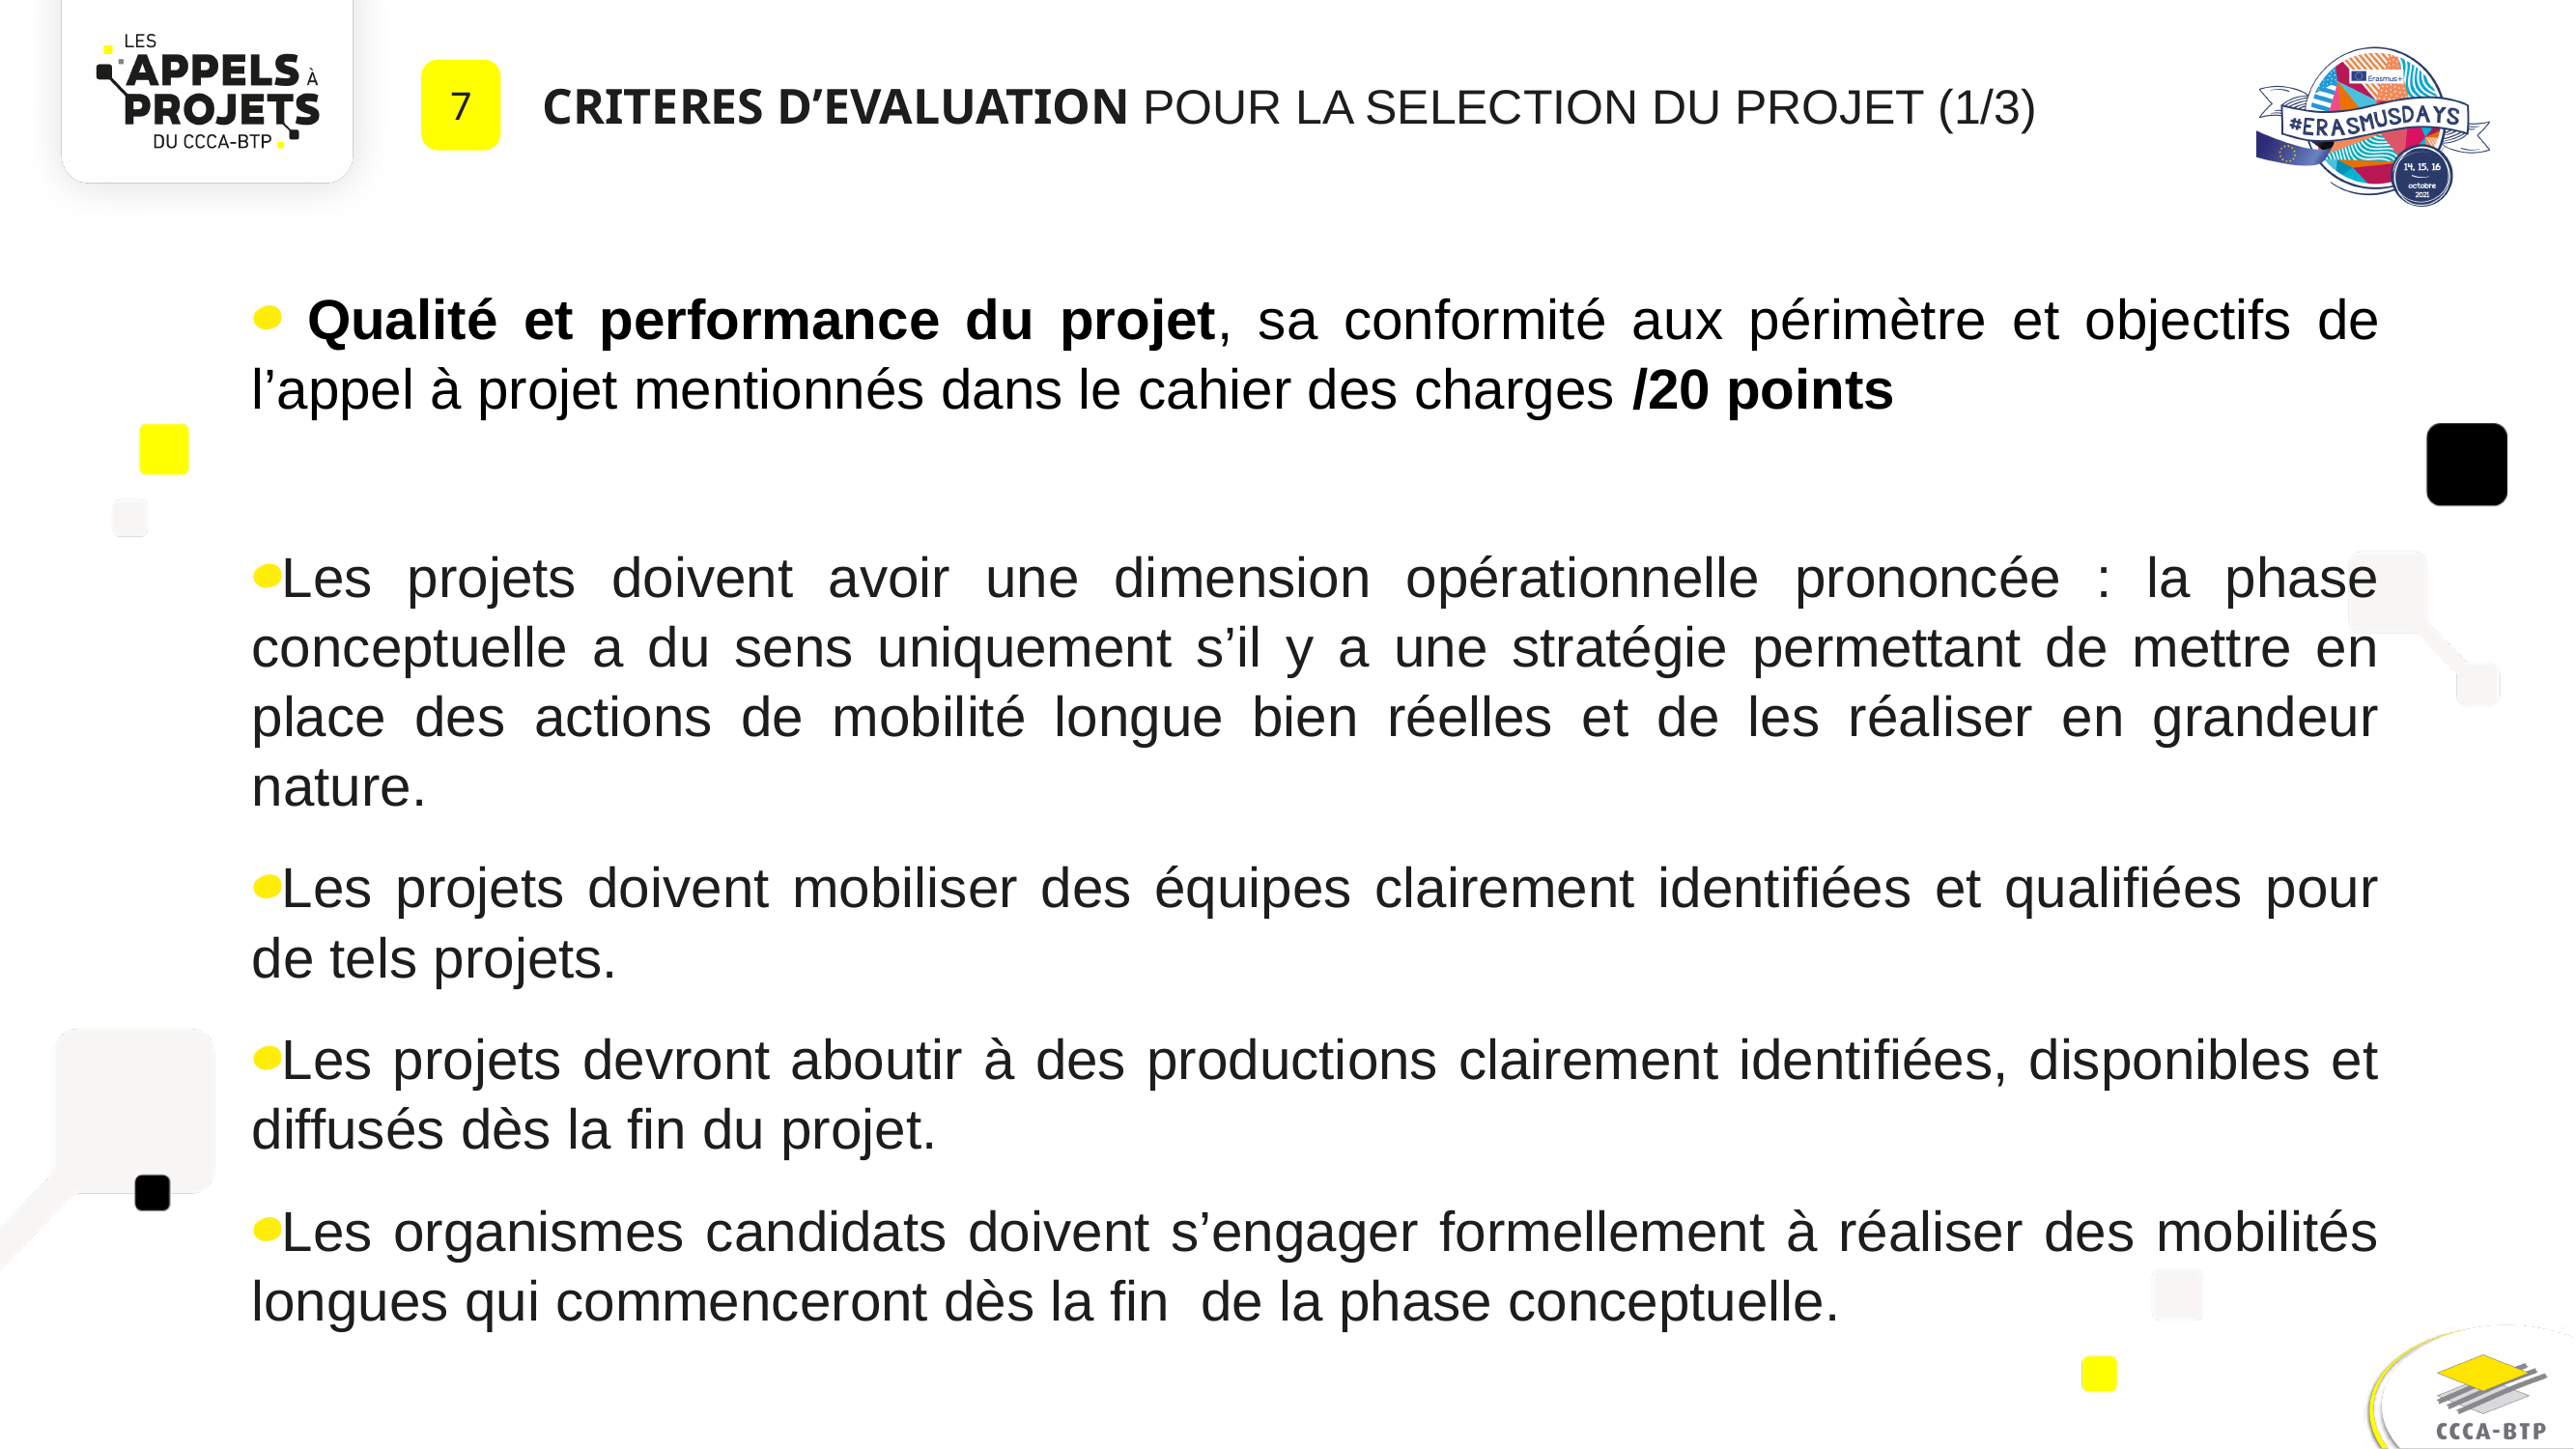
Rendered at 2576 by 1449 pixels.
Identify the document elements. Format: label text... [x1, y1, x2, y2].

text_box CRITERES D’EVALUATION POUR LA SELECTION DU PROJET (1/3) [515, 59, 2256, 151]
picture [2256, 41, 2490, 213]
text_box Qualité et performance du projet, sa conformité aux périmètre et objectifs de l’appel à projet mentionnés dans le cahier des charges /20 points Les projets doivent avoir une dimension opérationnelle prononcée : la phase conceptuelle a du sens uniquement s’il y a une stratégie permettant de mettre en place des actions de mobilité longue bien réelles et de les réaliser en grandeur nature. Les projets doivent mobiliser des équipes clairement identifiées et qualifiées pour de tels projets. Les projets devront aboutir à des productions clairement identifiées, disponibles et diffusés dès la fin du projet. Les organismes candidats doivent s’engager formellement à réaliser des mobilités longues qui commenceront dès la fin de la phase conceptuelle. [201, 273, 2397, 1340]
text_box 7 [420, 58, 502, 152]
picture [0, 423, 2574, 1449]
picture [0, 0, 416, 246]
